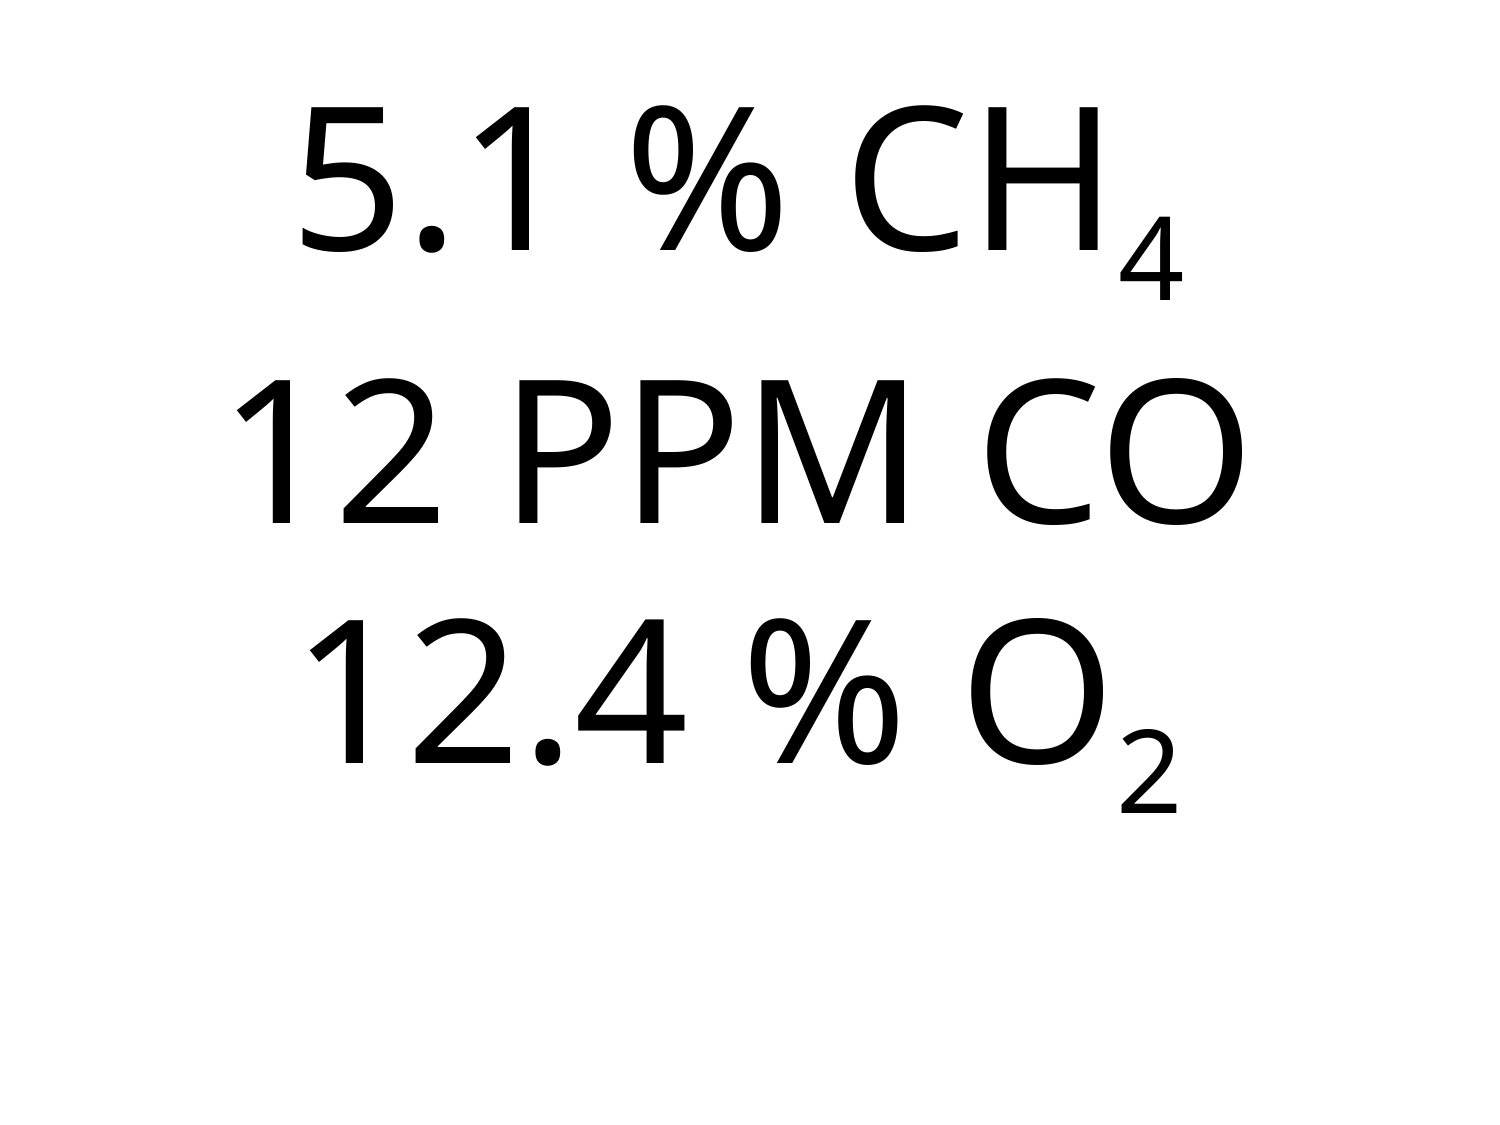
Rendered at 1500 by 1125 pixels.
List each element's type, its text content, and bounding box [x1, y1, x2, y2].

title 5.1 % CH4 12 PPM CO 12.4 % O2 [62, 350, 1413, 538]
